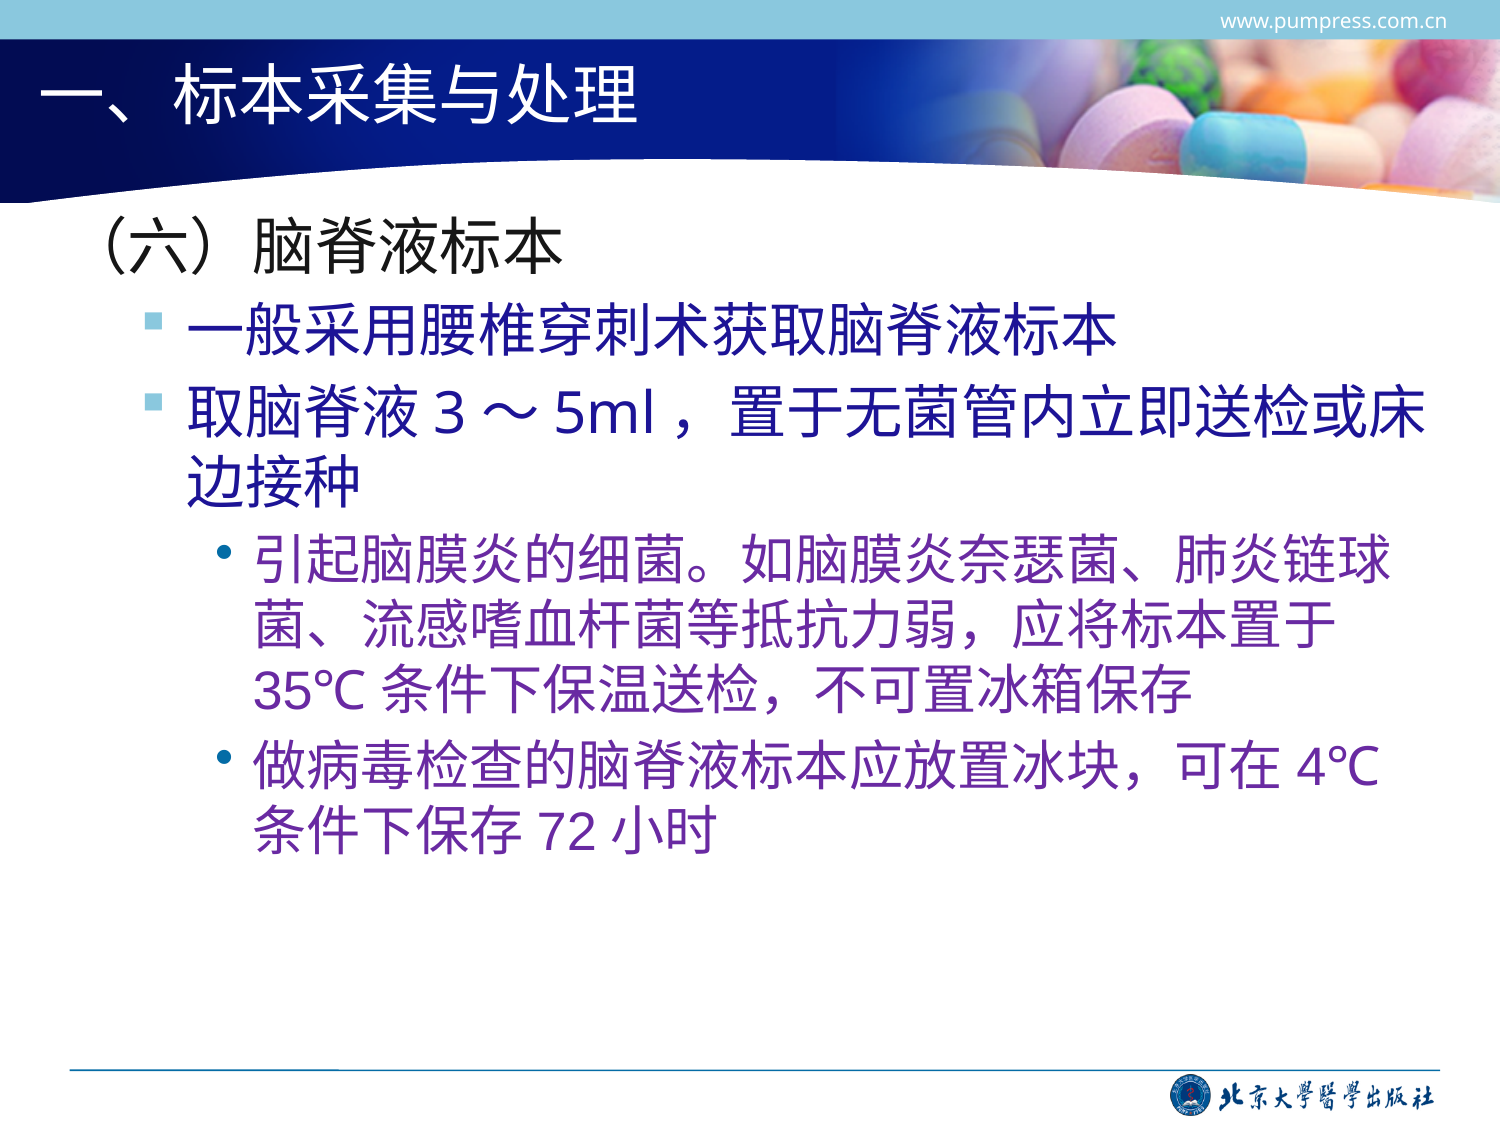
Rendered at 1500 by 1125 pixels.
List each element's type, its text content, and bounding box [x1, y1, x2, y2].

picture [1170, 1074, 1436, 1118]
slide_number www.pumpress.com.cn [1024, 0, 1463, 38]
title 一、标本采集与处理 [23, 46, 1349, 140]
list （六）脑脊液标本 一般采用腰椎穿刺术获取脑脊液标本 取脑脊液3～5ml，置于无菌管内立即送检或床边接种 引起脑膜炎的细菌。如脑膜炎奈瑟菌、肺炎链球菌、流感嗜血杆菌等抵抗力弱，应将标本置于35℃条件下保温送检，不可置冰箱保存 做病毒检查的脑脊液标本应放置冰块，可在4℃条件下保存72小时 [49, 198, 1463, 1026]
picture [0, 40, 1500, 203]
